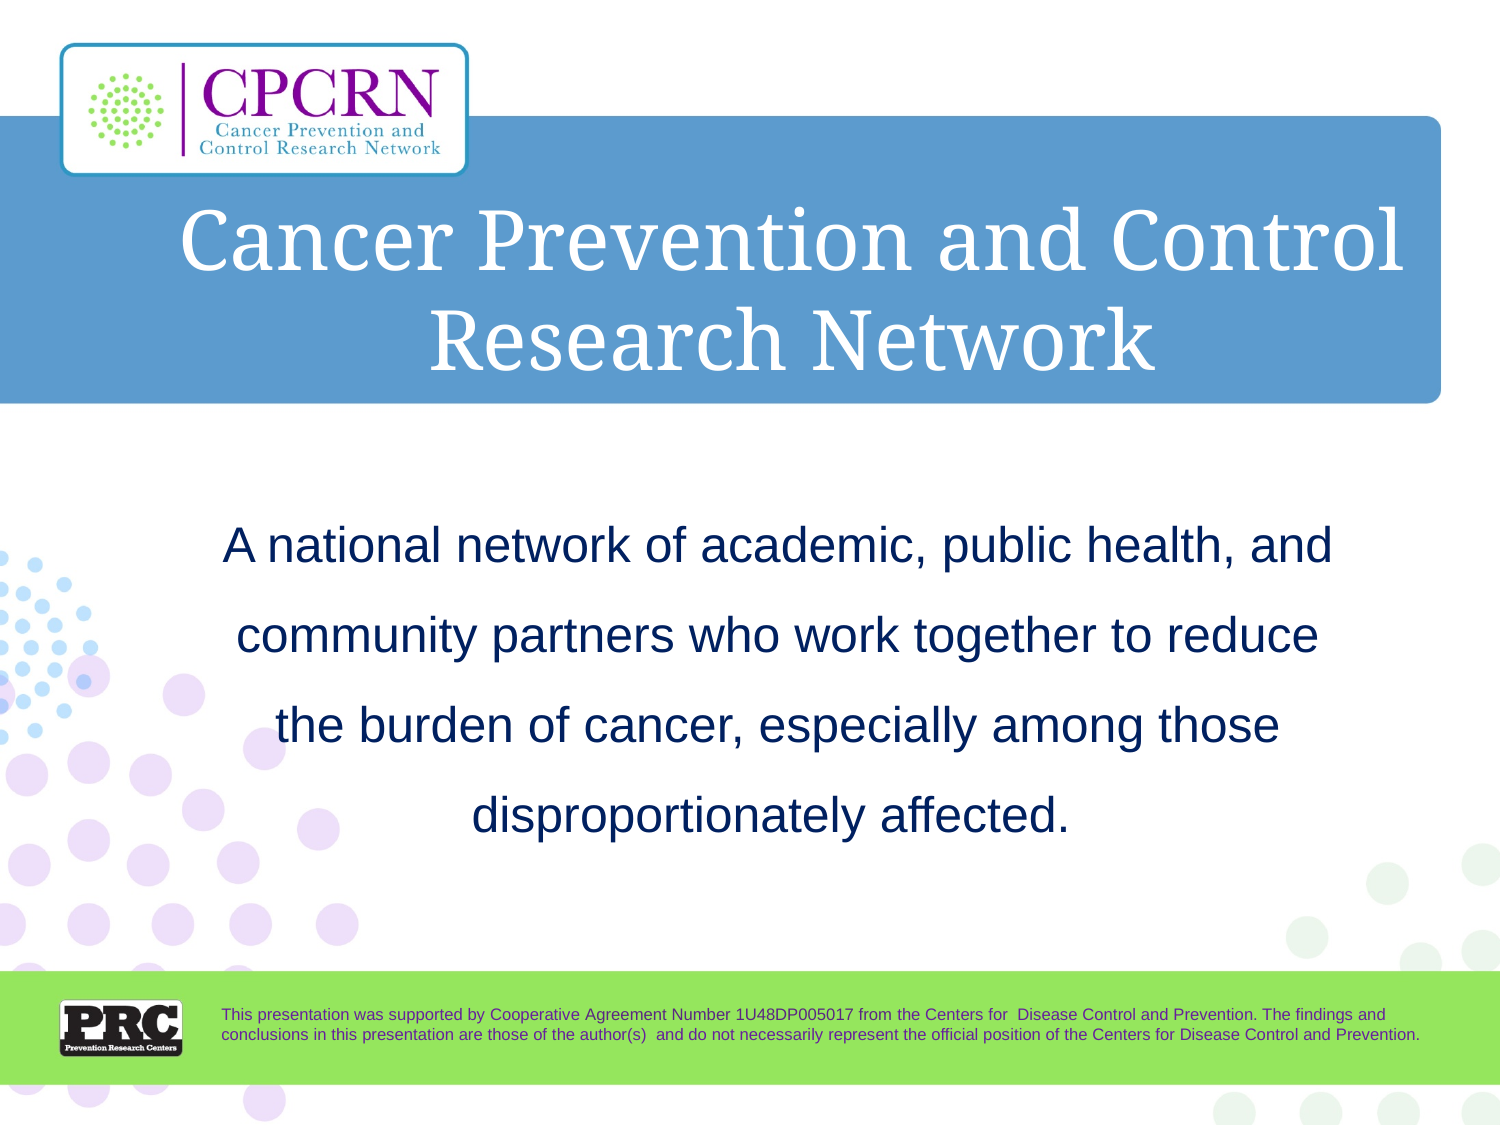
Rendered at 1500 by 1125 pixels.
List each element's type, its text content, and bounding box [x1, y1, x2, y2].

picture [0, 0, 1500, 1125]
title Cancer Prevention and Control Research Network [154, 187, 1430, 388]
subtitle A national network of academic, public health, and community partners who work together to reduce the burden of cancer, especially among those disproportionately affected. [206, 474, 1350, 888]
text_box This presentation was supported by Cooperative Agreement Number 1U48DP005017 from the Centers for Disease Control and Prevention. The findings and conclusions in this presentation are those of the author(s) and do not necessarily represent the official position of the Centers for Disease Control and Prevention. [206, 996, 1443, 1052]
